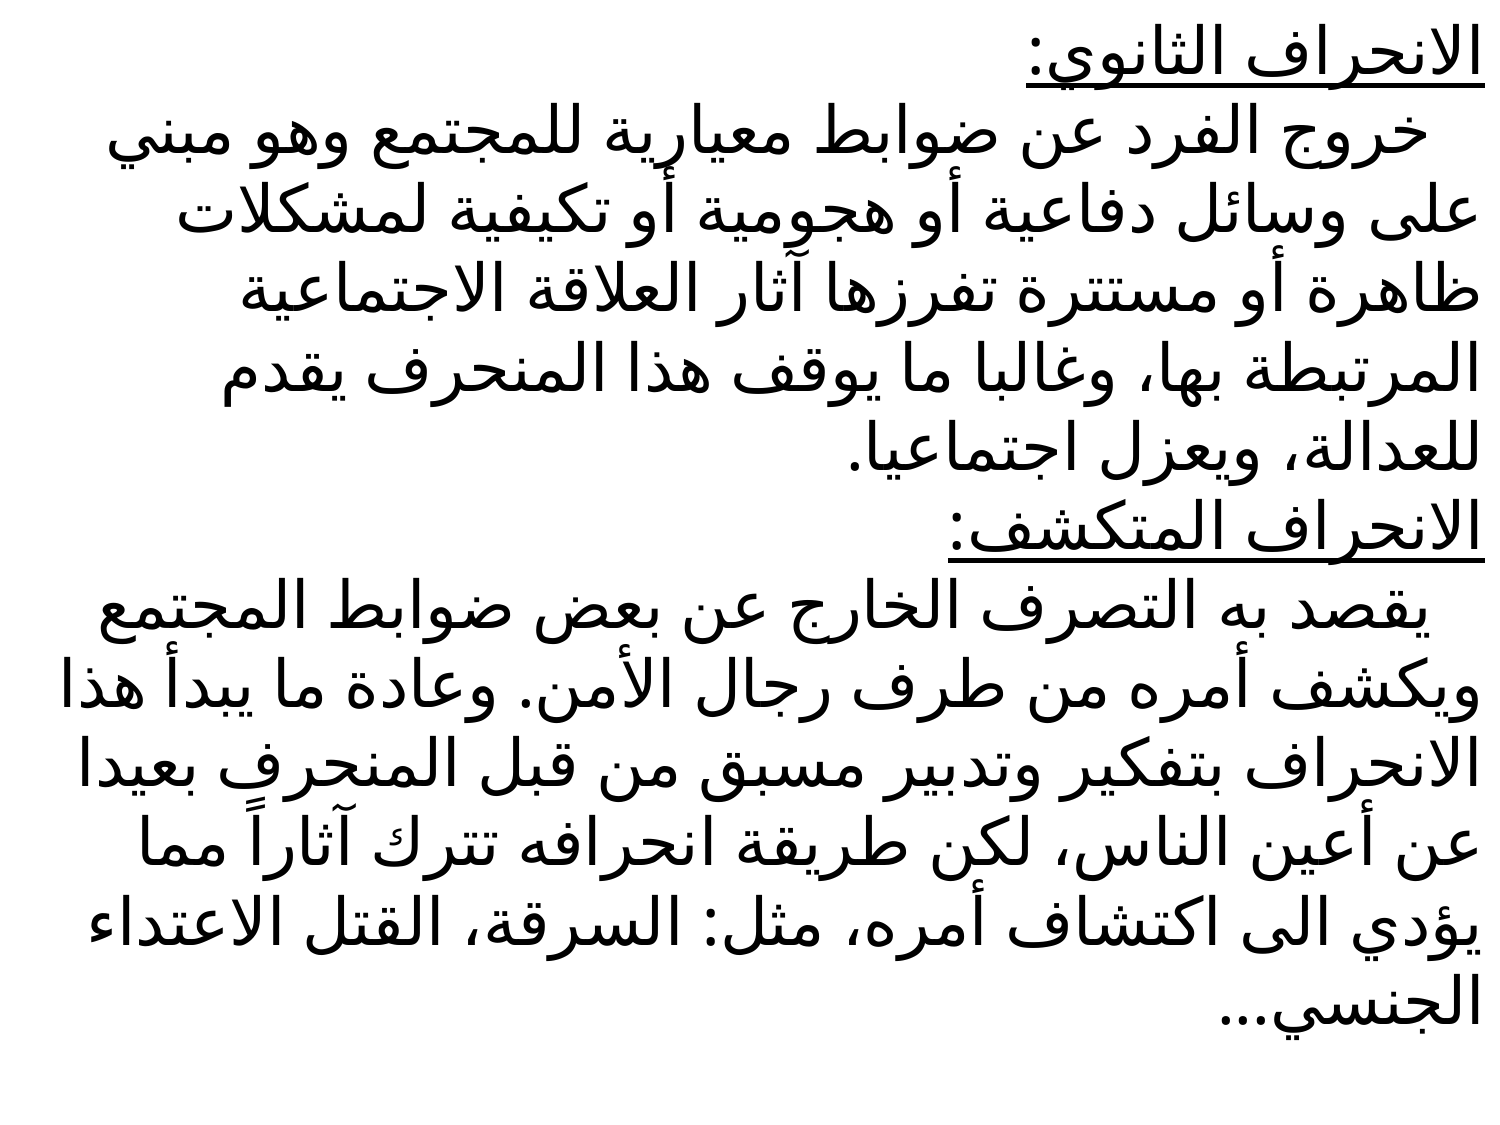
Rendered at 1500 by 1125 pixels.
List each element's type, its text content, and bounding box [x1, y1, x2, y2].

title الانحراف الثانوي: خروج الفرد عن ضوابط معيارية للمجتمع وهو مبني على وسائل دفاعية أو هجومية أو تكيفية لمشكلات ظاهرة أو مستترة تفرزها آثار العلاقة الاجتماعية المرتبطة بها، وغالبا ما يوقف هذا المنحرف يقدم للعدالة، ويعزل اجتماعيا. الانحراف المتكشف: يقصد به التصرف الخارج عن بعض ضوابط المجتمع ويكشف أمره من طرف رجال الأمن. وعادة ما يبدأ هذا الانحراف بتفكير وتدبير مسبق من قبل المنحرف بعيدا عن أعين الناس، لكن طريقة انحرافه تترك آثاراً مما يؤدي الى اكتشاف أمره، مثل: السرقة، القتل الاعتداء الجنسي... [0, 0, 1500, 1125]
